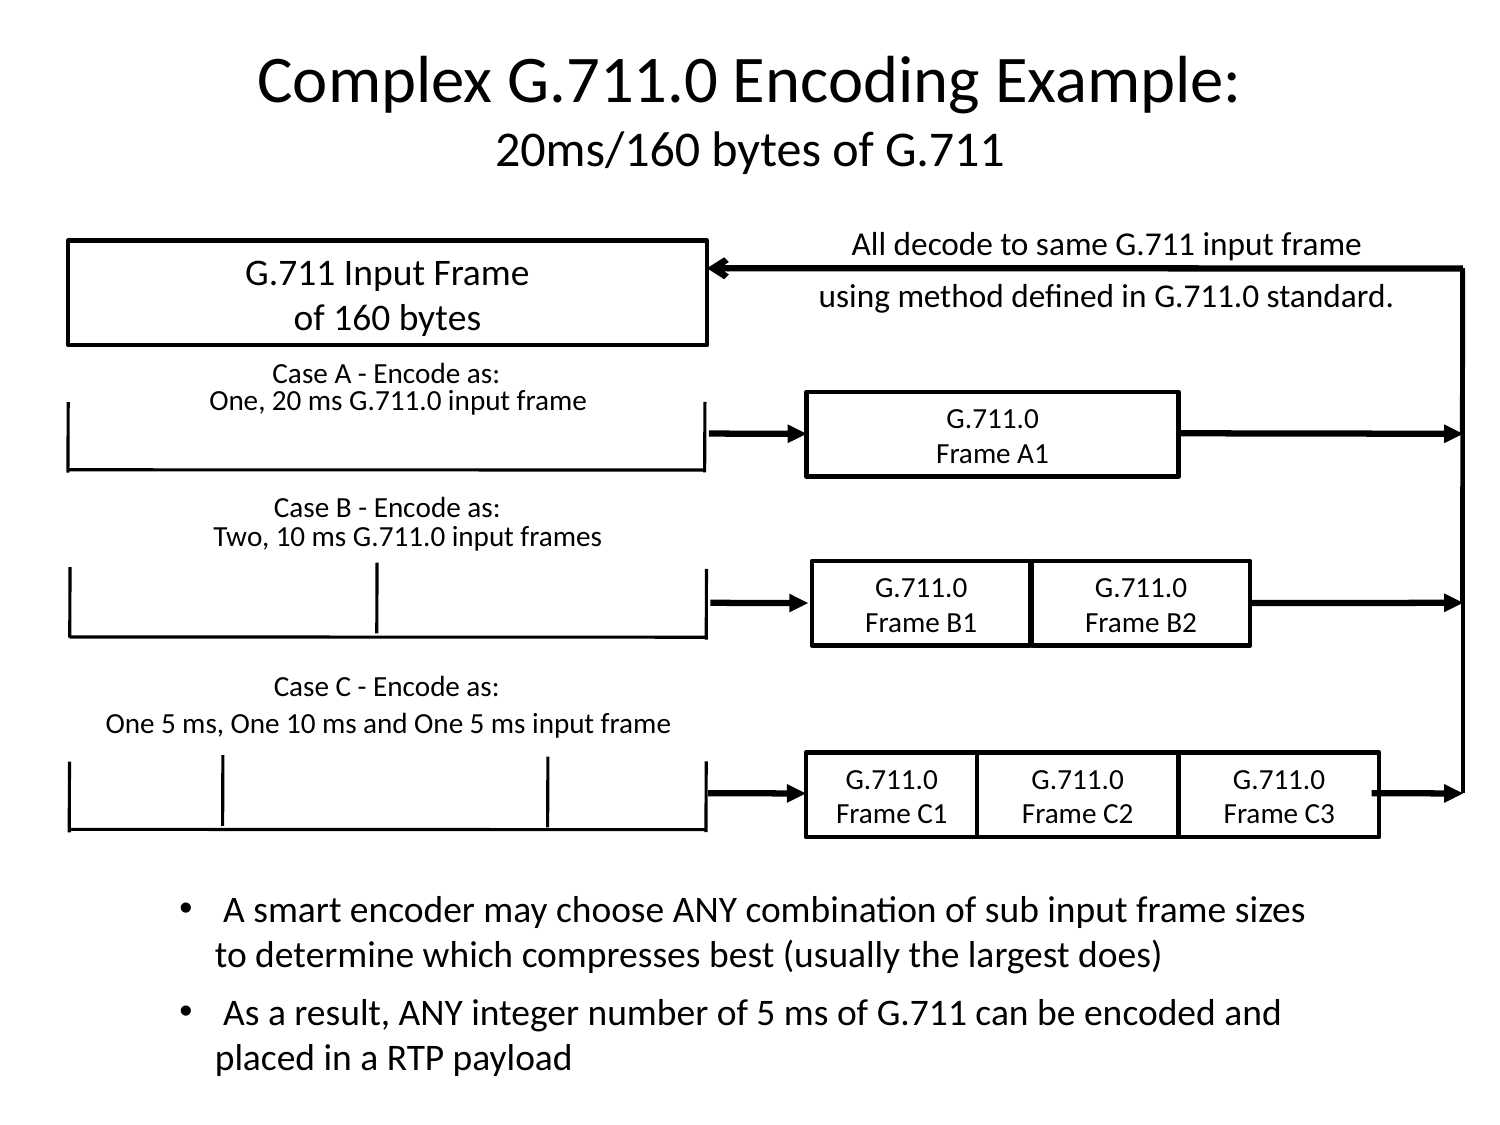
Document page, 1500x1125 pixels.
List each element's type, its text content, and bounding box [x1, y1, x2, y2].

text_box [752, 214, 1464, 267]
text_box One 5 ms, One 10 ms and One 5 ms input frame [90, 696, 687, 747]
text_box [706, 267, 1464, 435]
text_box Case A - Encode as: [257, 346, 516, 397]
text_box G.711.0 Frame C1 [804, 802, 975, 839]
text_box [752, 441, 1464, 794]
text_box Case C - Encode as: [258, 659, 515, 710]
text_box G.711.0 Frame C3 [1177, 802, 1381, 839]
text_box G.711 Input Frame of 160 bytes [66, 238, 709, 347]
text_box Two, 10 ms G.711.0 input frames [198, 510, 618, 560]
text_box One, 20 ms G.711.0 input frame [194, 374, 603, 424]
title Complex G.711.0 Encoding Example: 20ms/160 bytes of G.711 [74, 12, 1426, 201]
text_box G.711.0 Frame C2 [975, 802, 1177, 839]
text_box Case B - Encode as: [259, 480, 516, 531]
text_box A smart encoder may choose ANY combination of sub input frame sizes to determine which compresses best (usually the largest does) As a result, ANY integer number of 5 ms of G.711 can be encoded and placed in a RTP payload [164, 877, 1323, 1086]
